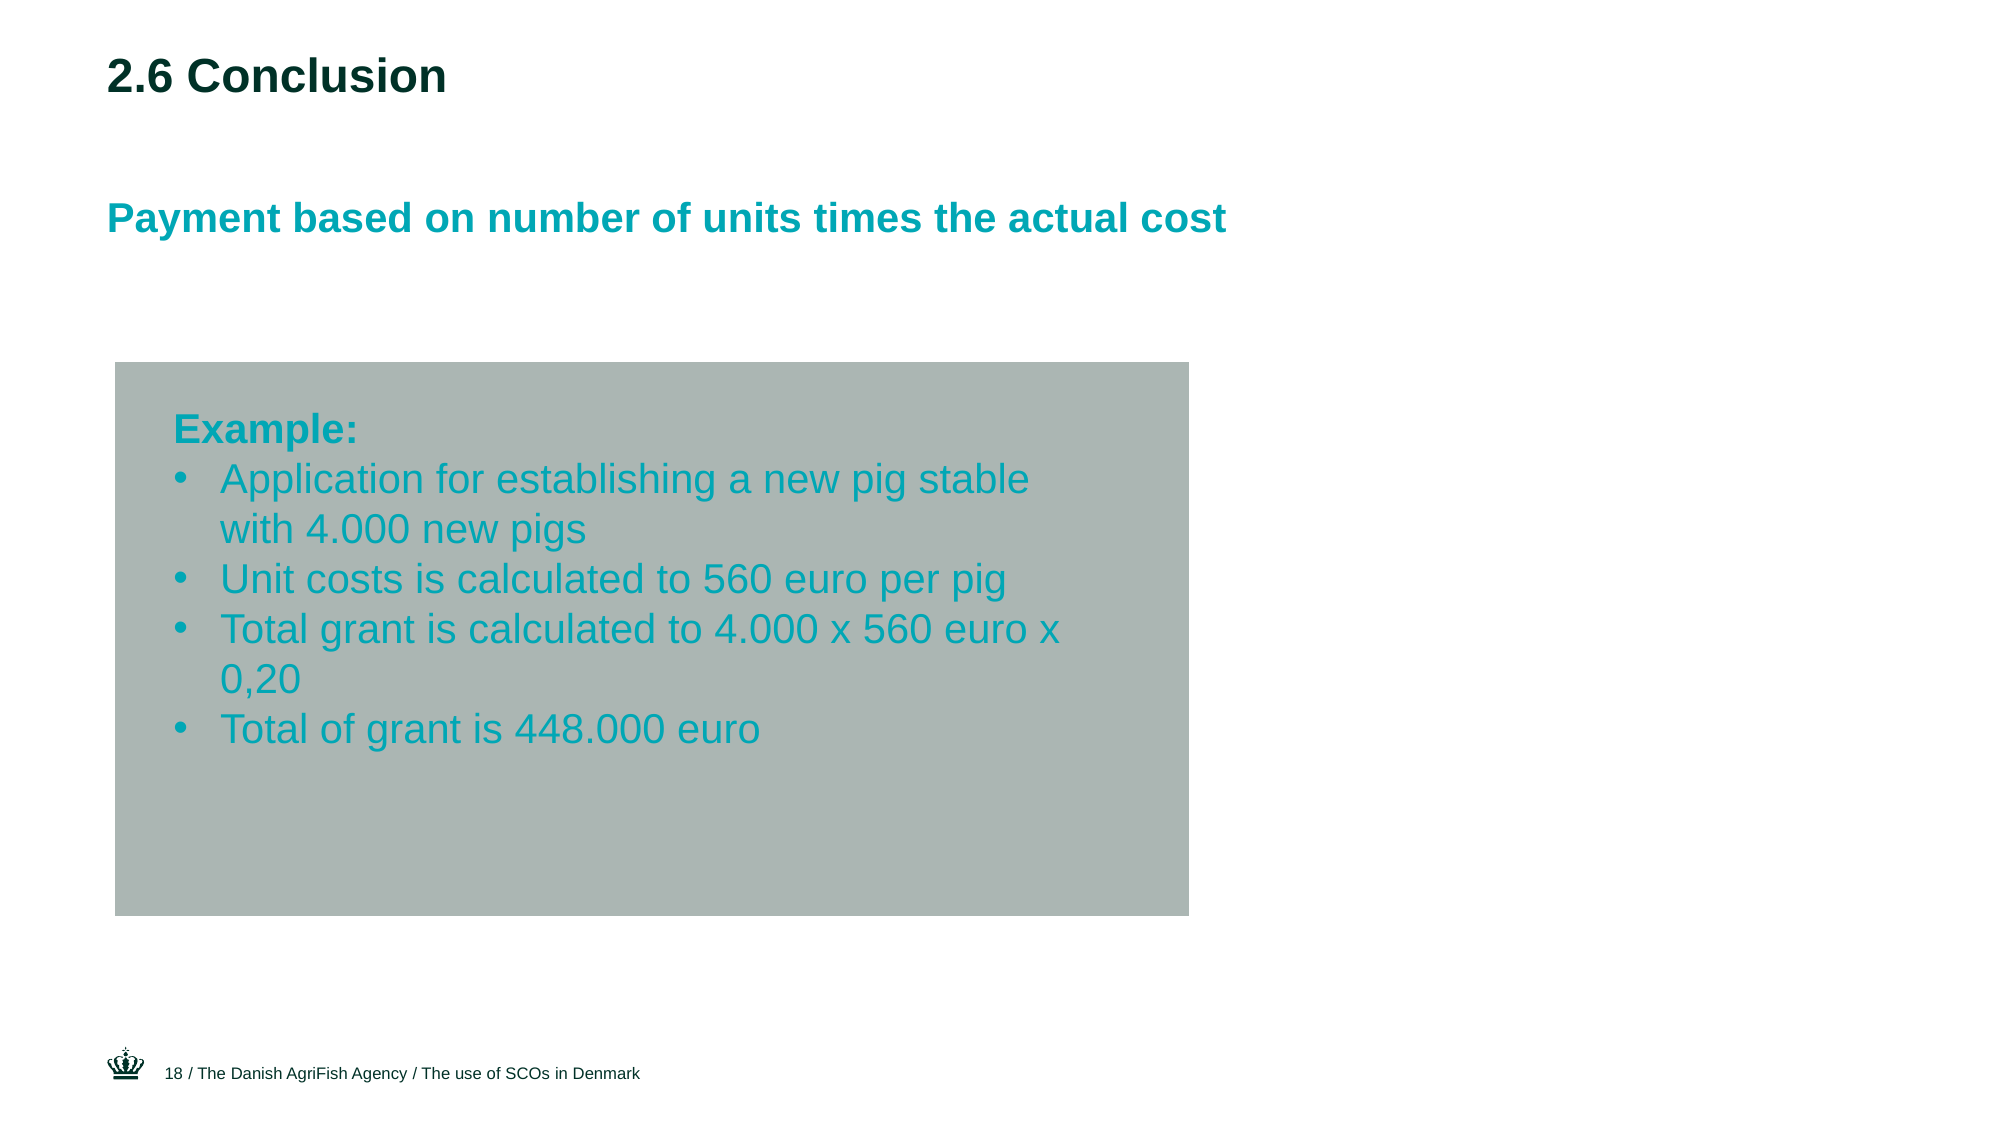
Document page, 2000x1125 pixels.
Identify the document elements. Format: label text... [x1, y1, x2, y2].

title 2.6 Conclusion [106, 51, 1893, 128]
footer / The Danish AgriFish Agency / The use of SCOs in Denmark [188, 1049, 1116, 1083]
picture [114, 361, 1190, 917]
list Payment based on number of units times the actual cost [106, 196, 1893, 998]
slide_number 18 [134, 1049, 184, 1083]
